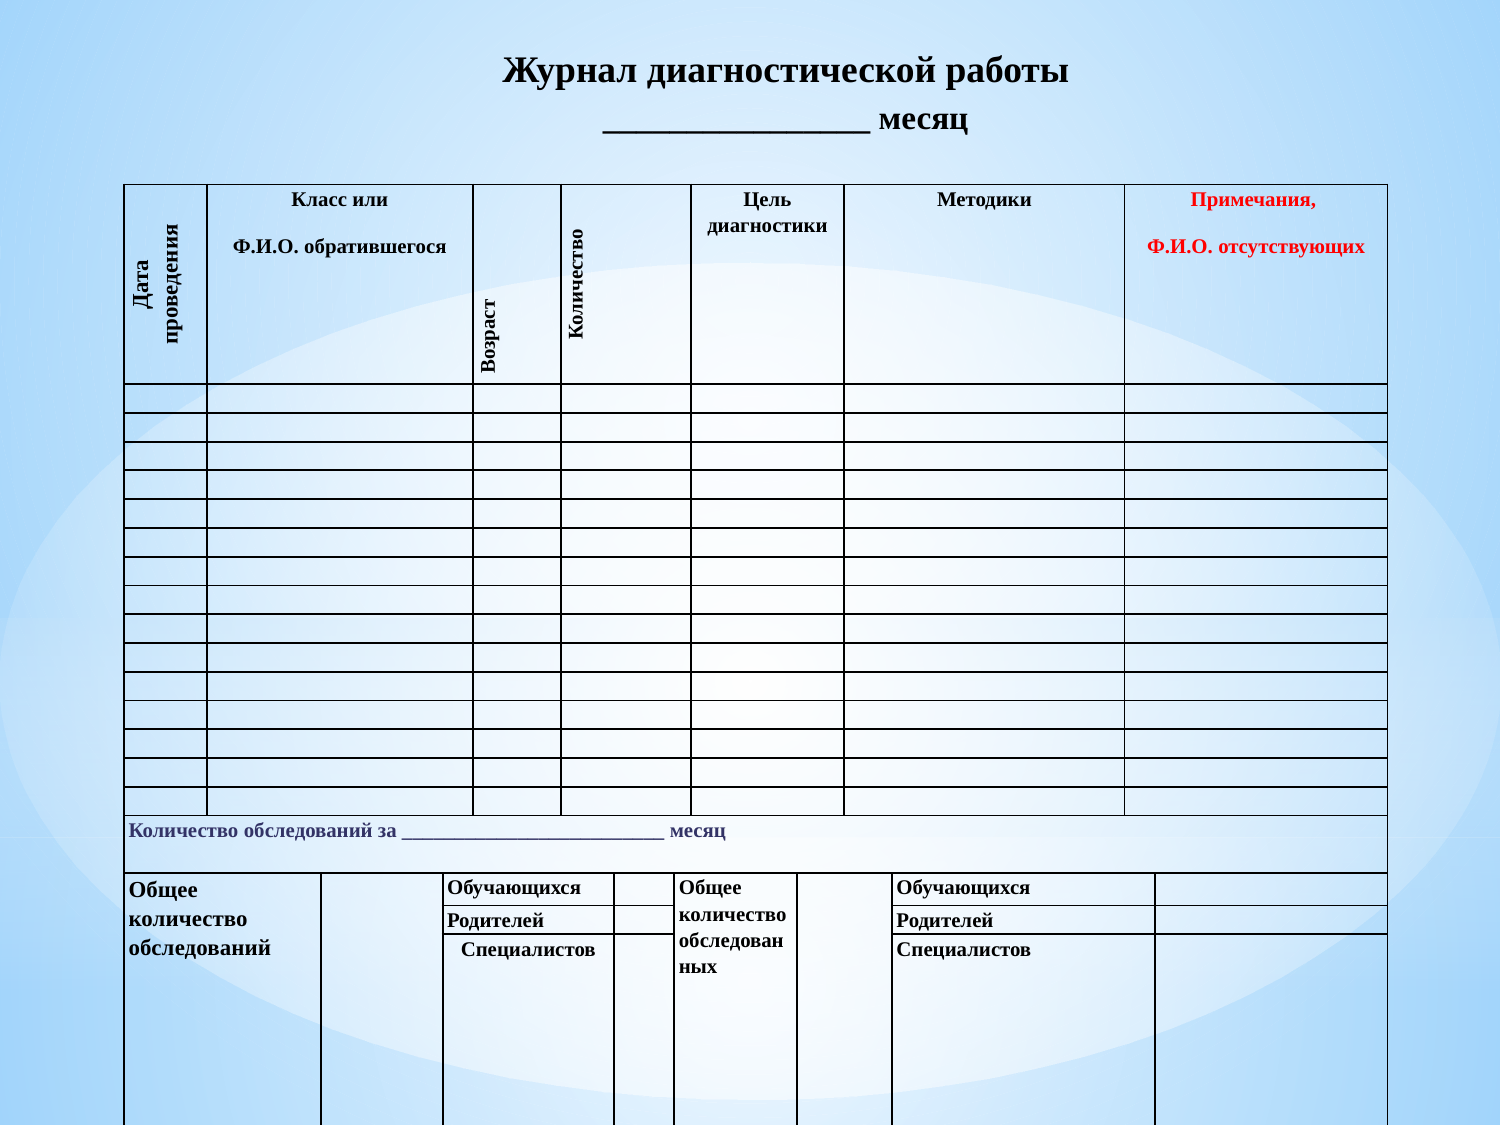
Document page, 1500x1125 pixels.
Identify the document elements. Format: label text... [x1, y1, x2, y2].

table_cell [562, 558, 690, 585]
table_cell [208, 730, 472, 757]
table_cell [1125, 443, 1387, 469]
table_cell [474, 385, 560, 412]
table_cell [845, 644, 1124, 671]
table_cell [692, 558, 843, 585]
table_cell [692, 644, 843, 671]
table_cell [562, 701, 690, 728]
table_cell [562, 759, 690, 786]
table_cell [125, 443, 206, 469]
table_cell [125, 644, 206, 671]
table_cell [208, 443, 472, 469]
table_cell [615, 935, 673, 1125]
table_cell [125, 558, 206, 585]
table_cell [692, 615, 843, 642]
table_cell [615, 906, 673, 933]
table_cell [845, 385, 1124, 412]
table_cell [208, 759, 472, 786]
table_cell [562, 385, 690, 412]
table_cell [562, 788, 690, 815]
table_cell [1125, 788, 1387, 815]
table_cell [208, 500, 472, 527]
table_cell Общее количество обследованных [675, 874, 796, 1125]
table_header Количество [562, 185, 690, 383]
table_cell [1125, 730, 1387, 757]
table_cell [474, 443, 560, 469]
table_cell [562, 730, 690, 757]
table_cell Родителей [444, 906, 613, 933]
table_cell Специалистов [893, 935, 1154, 1125]
table_cell [692, 529, 843, 556]
table_cell [208, 414, 472, 441]
table_cell [208, 586, 472, 613]
table_cell [1156, 935, 1387, 1125]
table_cell Общее количество обследований [125, 874, 320, 1125]
table_cell [562, 500, 690, 527]
table_cell [1125, 615, 1387, 642]
table_cell [1125, 385, 1387, 412]
table_cell [208, 673, 472, 700]
table_cell [562, 615, 690, 642]
table_cell [1125, 586, 1387, 613]
table_cell [692, 701, 843, 728]
table_cell [125, 615, 206, 642]
table_cell Обучающихся [444, 874, 613, 905]
table_cell [845, 586, 1124, 613]
table_cell [692, 443, 843, 469]
table_cell [845, 730, 1124, 757]
table_cell [692, 759, 843, 786]
table_cell [798, 874, 891, 1125]
table_cell [845, 759, 1124, 786]
table_cell [1156, 874, 1387, 905]
table_cell [562, 673, 690, 700]
table_cell [125, 385, 206, 412]
table_cell [1125, 414, 1387, 441]
table_cell [208, 701, 472, 728]
table_cell [845, 673, 1124, 700]
table_header Дата проведения [125, 185, 206, 383]
table_cell [125, 471, 206, 498]
table_cell [474, 529, 560, 556]
table_cell [1125, 558, 1387, 585]
table_cell [474, 788, 560, 815]
table_cell Количество обследований за _________________________ месяц [125, 816, 1387, 872]
table_cell [845, 788, 1124, 815]
table_cell [692, 673, 843, 700]
table_cell [845, 558, 1124, 585]
table_cell [474, 730, 560, 757]
table_cell [845, 443, 1124, 469]
table_cell [125, 788, 206, 815]
table_cell [845, 471, 1124, 498]
table_cell [562, 471, 690, 498]
table_cell [125, 586, 206, 613]
table_cell [1125, 500, 1387, 527]
table_cell [474, 615, 560, 642]
table_cell [562, 443, 690, 469]
table_cell [1125, 644, 1387, 671]
table_header Примечания, Ф.И.О. отсутствующих [1125, 185, 1387, 383]
table_cell [474, 701, 560, 728]
table_cell [125, 673, 206, 700]
table_cell [208, 385, 472, 412]
table_cell [562, 644, 690, 671]
table_cell Родителей [893, 906, 1154, 933]
table_cell [562, 414, 690, 441]
table_header Цель диагностики [692, 185, 843, 383]
table_header Методики [845, 185, 1124, 383]
table_cell [845, 615, 1124, 642]
table_cell [208, 615, 472, 642]
table_cell [125, 414, 206, 441]
table_cell [562, 529, 690, 556]
table_cell [322, 874, 442, 1125]
table_header Класс или Ф.И.О. обратившегося [208, 185, 472, 383]
table_cell [1125, 529, 1387, 556]
table_cell [692, 788, 843, 815]
table_header Возраст [474, 185, 560, 383]
table_cell [474, 500, 560, 527]
table_cell [692, 414, 843, 441]
table_cell [474, 644, 560, 671]
table_cell [692, 385, 843, 412]
table_cell [474, 673, 560, 700]
table_cell [474, 586, 560, 613]
table_cell [615, 874, 673, 905]
text_box Журнал диагностической работы ________________ месяц [371, 30, 1125, 144]
table_cell [125, 500, 206, 527]
table_cell [1125, 673, 1387, 700]
table_cell [125, 529, 206, 556]
table_cell [208, 644, 472, 671]
table_cell Специалистов [444, 935, 613, 1125]
table_cell [845, 500, 1124, 527]
table_cell [692, 471, 843, 498]
table_cell [1125, 471, 1387, 498]
table_cell [474, 558, 560, 585]
table_cell [1156, 906, 1387, 933]
table_cell [845, 529, 1124, 556]
table_cell [474, 414, 560, 441]
table_cell [692, 730, 843, 757]
table_cell [845, 701, 1124, 728]
table_cell [208, 788, 472, 815]
table_cell [692, 500, 843, 527]
table_cell [125, 759, 206, 786]
table_cell Обучающихся [893, 874, 1154, 905]
table_cell [1125, 701, 1387, 728]
table_cell [845, 414, 1124, 441]
table_cell [208, 471, 472, 498]
table_cell [125, 730, 206, 757]
table_cell [125, 701, 206, 728]
table_cell [562, 586, 690, 613]
table_cell [474, 471, 560, 498]
table_cell [208, 558, 472, 585]
table_cell [208, 529, 472, 556]
table_cell [692, 586, 843, 613]
table_cell [474, 759, 560, 786]
table_cell [1125, 759, 1387, 786]
